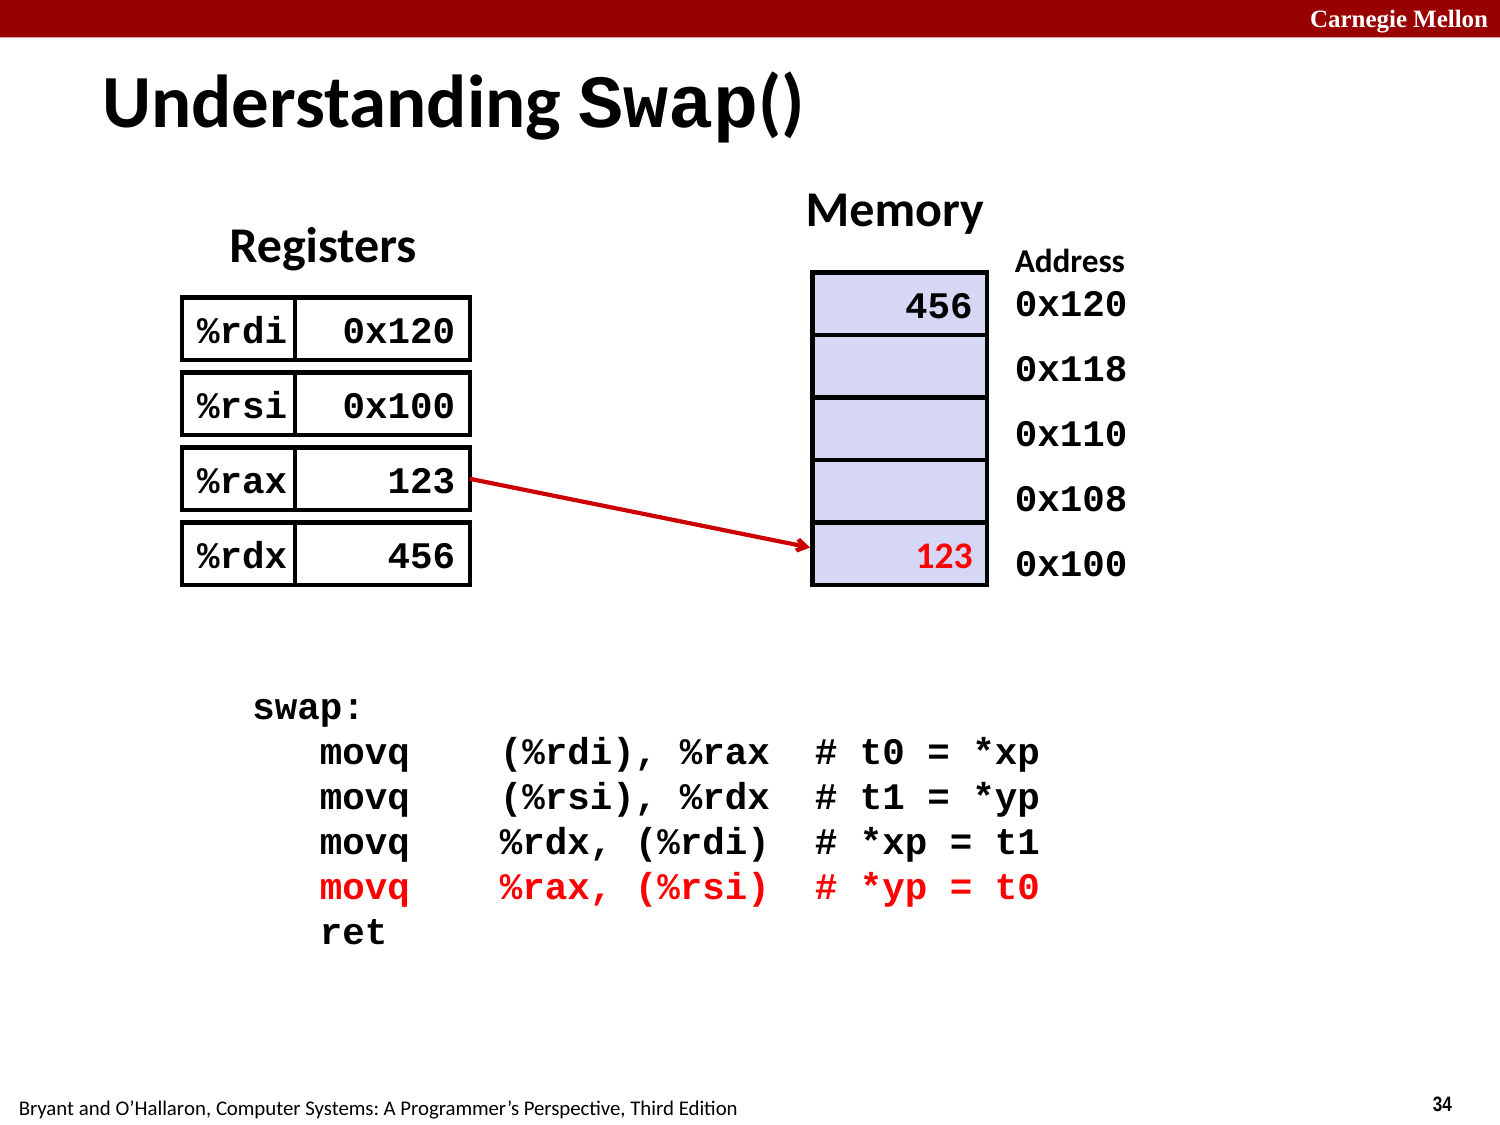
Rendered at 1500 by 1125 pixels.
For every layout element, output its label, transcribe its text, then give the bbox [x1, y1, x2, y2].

text_box [812, 460, 988, 522]
text_box 123 [812, 522, 988, 585]
text_box swap: movq (%rdi), %rax # t0 = *xp movq (%rsi), %rdx # t1 = *yp movq %rdx, (%rdi) # *xp = t1 movq %rax, (%rsi) # *yp = t0 ret [237, 674, 1200, 960]
title Understanding Swap() [87, 49, 1134, 145]
text_box [812, 335, 988, 397]
text_box Registers [214, 205, 432, 281]
text_box [812, 397, 988, 460]
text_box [181, 297, 470, 586]
text_box Memory [790, 169, 1000, 245]
text_box 456 [812, 272, 988, 335]
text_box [469, 478, 811, 548]
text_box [999, 231, 1201, 592]
